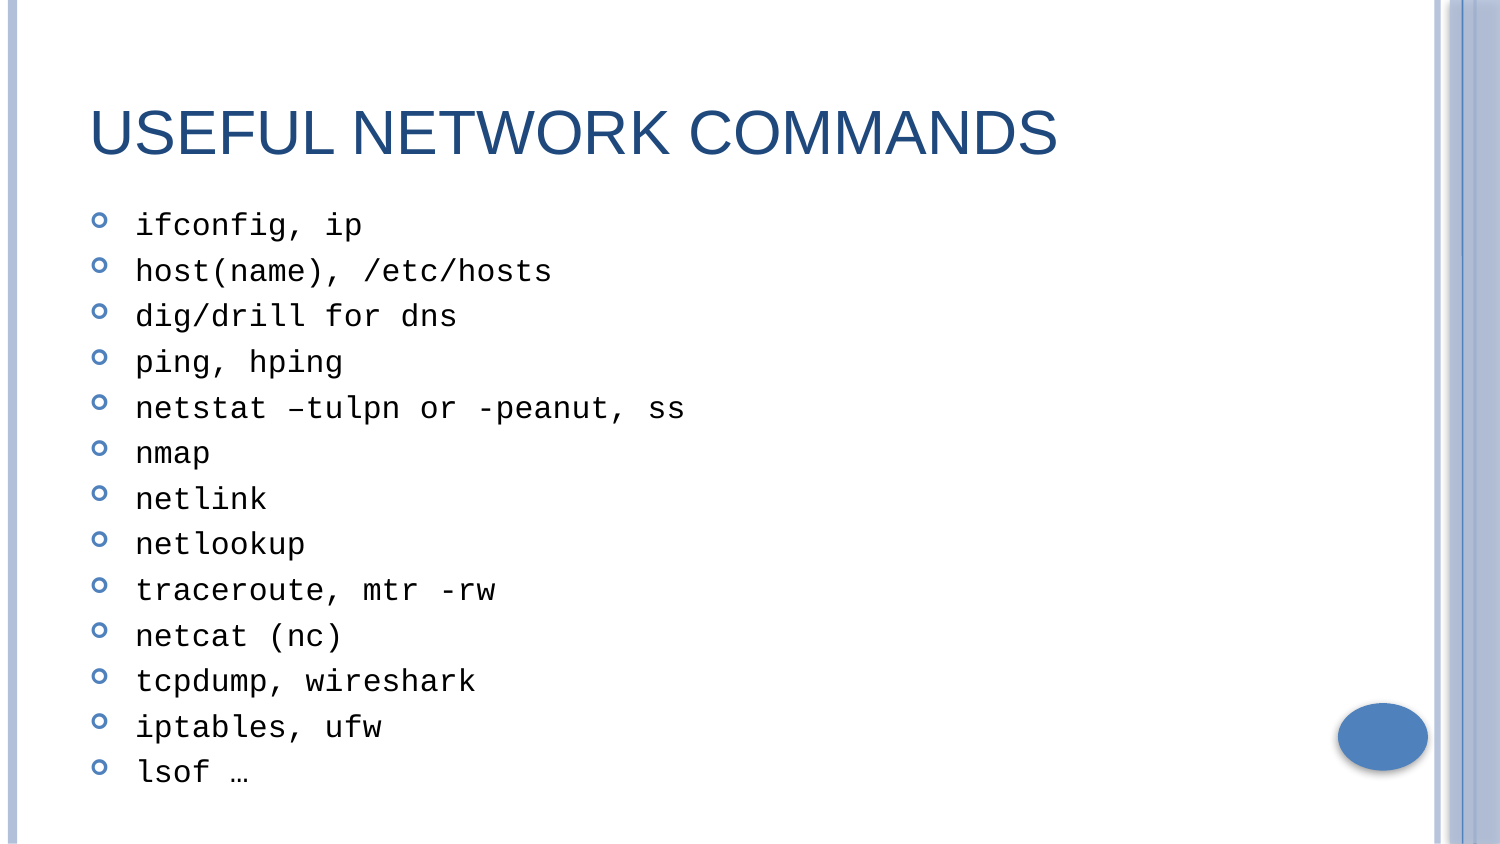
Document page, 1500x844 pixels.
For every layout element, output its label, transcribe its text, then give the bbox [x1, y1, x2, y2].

list ifconfig, ip host(name), /etc/hosts dig/drill for dns ping, hping netstat –tulpn or -peanut, ss nmap netlink netlookup traceroute, mtr -rw netcat (nc) tcpdump, wireshark iptables, ufw lsof … [75, 196, 1300, 797]
title Useful Network Commands [75, 33, 1300, 175]
